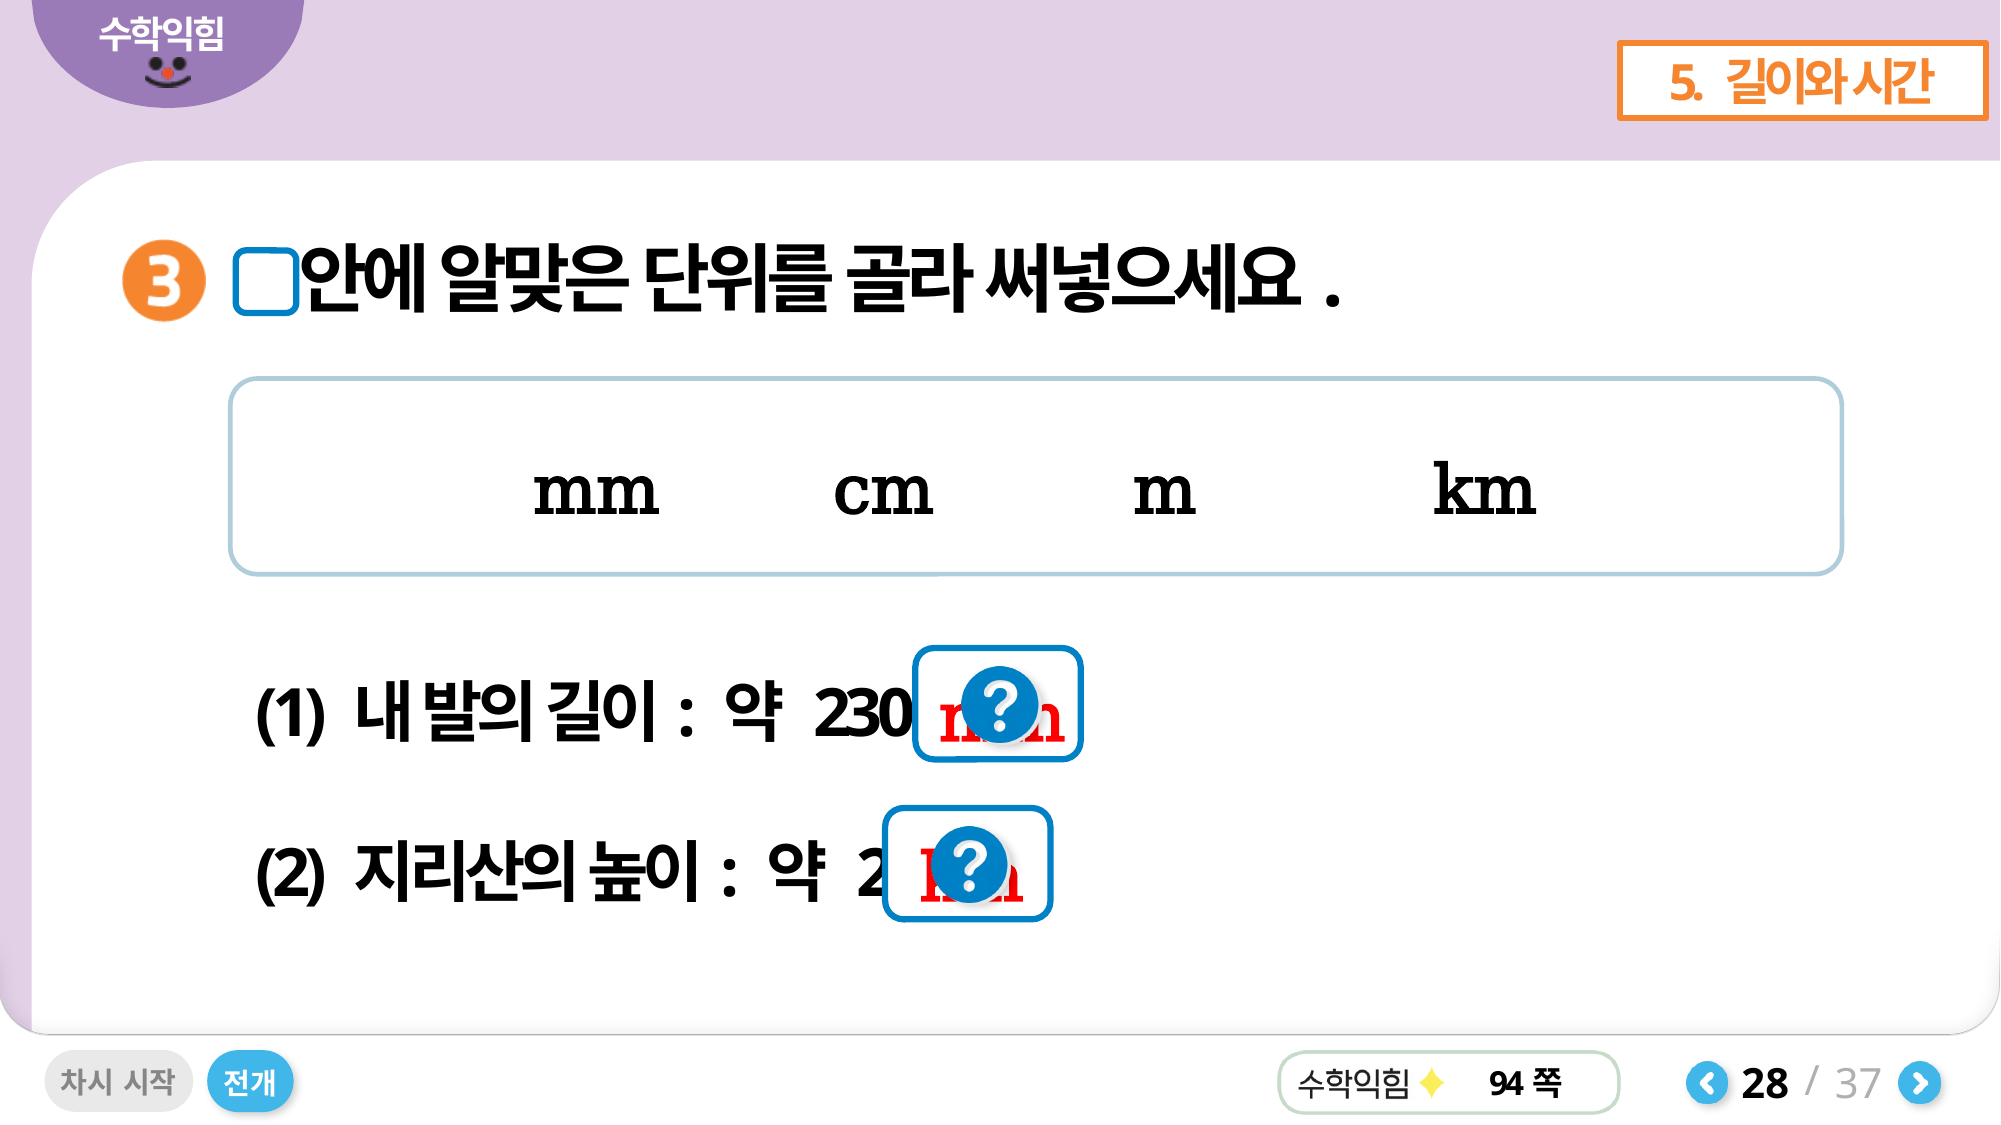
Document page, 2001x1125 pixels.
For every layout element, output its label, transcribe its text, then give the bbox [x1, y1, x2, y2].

text_box mm [923, 657, 1081, 750]
text_box [883, 805, 1051, 922]
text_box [1276, 1049, 1621, 1116]
text_box [228, 376, 1845, 577]
text_box mm cm m km [296, 430, 1774, 523]
text_box (1) 내 발의 길이: 약 230 [255, 654, 916, 747]
picture [961, 665, 1042, 745]
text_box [38, 1048, 297, 1114]
picture [931, 825, 1011, 905]
picture [0, 929, 2000, 1125]
text_box km [893, 817, 1051, 910]
text_box [913, 645, 1081, 762]
text_box 안에 알맞은 단위를 골라 써넣으세요. [220, 231, 1931, 382]
text_box (2) 지리산의 높이: 약 2 [255, 814, 886, 907]
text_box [1685, 1061, 1941, 1104]
text_box 5. 길이와 시간 [1619, 43, 1987, 118]
picture [145, 57, 191, 88]
picture [121, 238, 207, 325]
text_box [233, 248, 299, 316]
